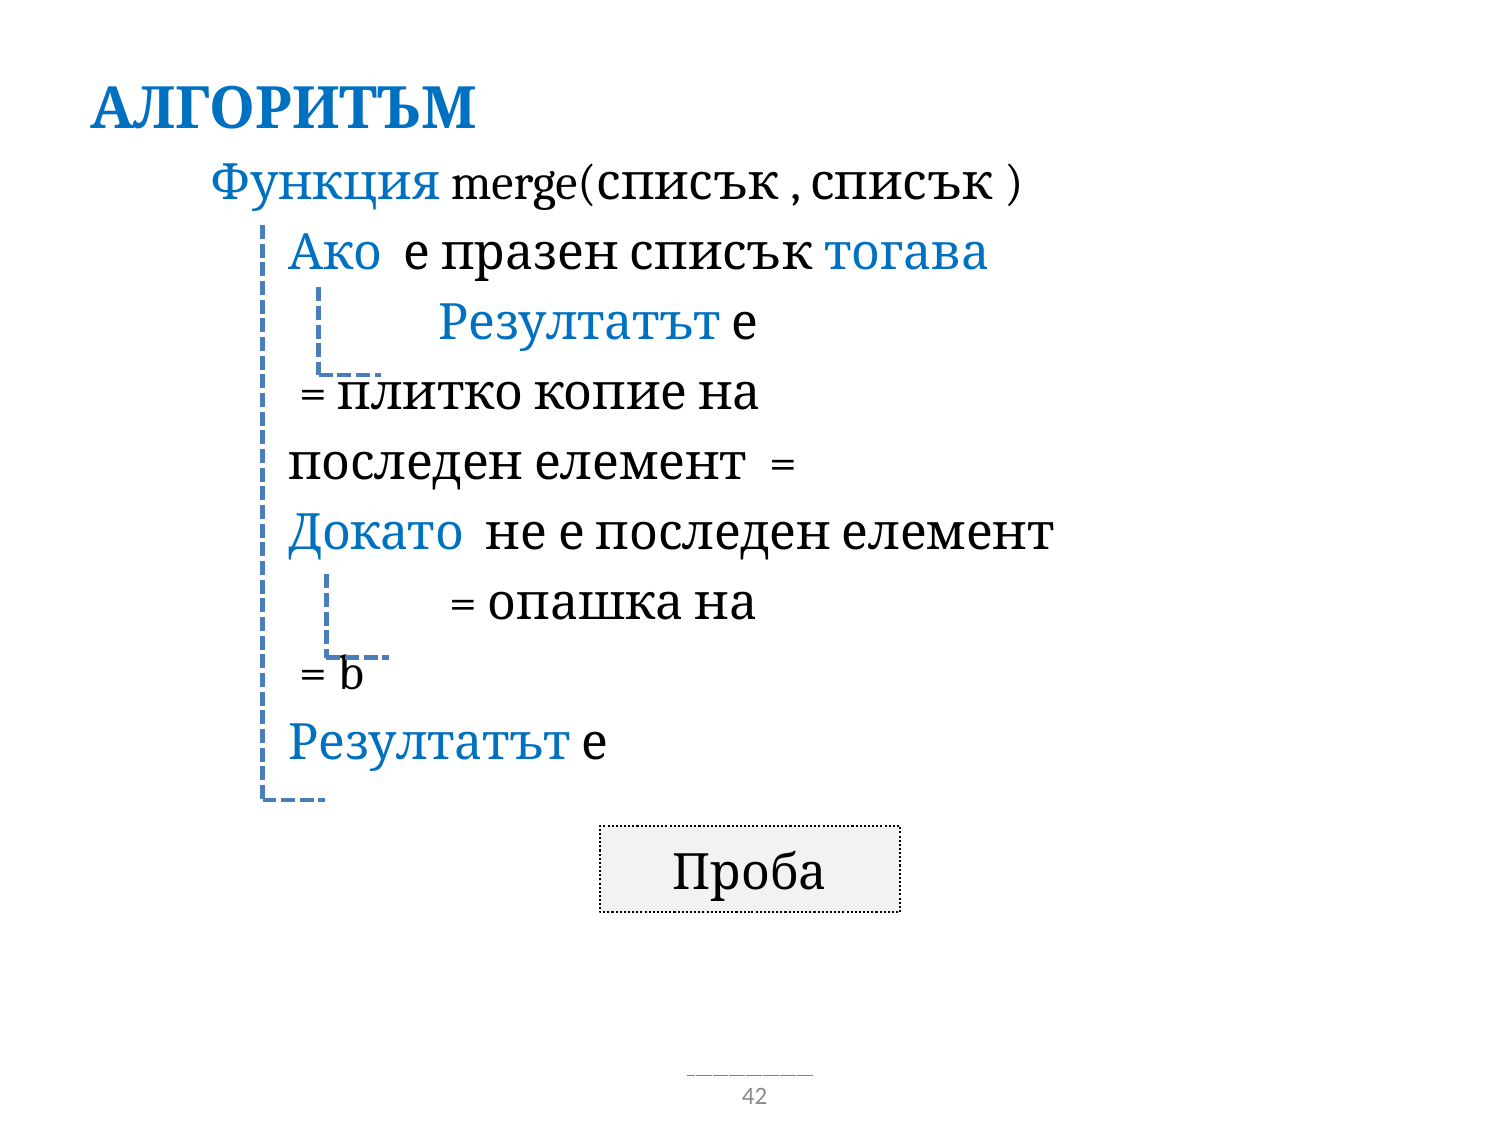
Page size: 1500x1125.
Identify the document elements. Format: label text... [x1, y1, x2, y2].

slide_number 42 [579, 1065, 930, 1125]
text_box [262, 224, 326, 801]
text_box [318, 287, 382, 376]
text_box Проба [598, 824, 902, 914]
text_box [326, 574, 390, 658]
